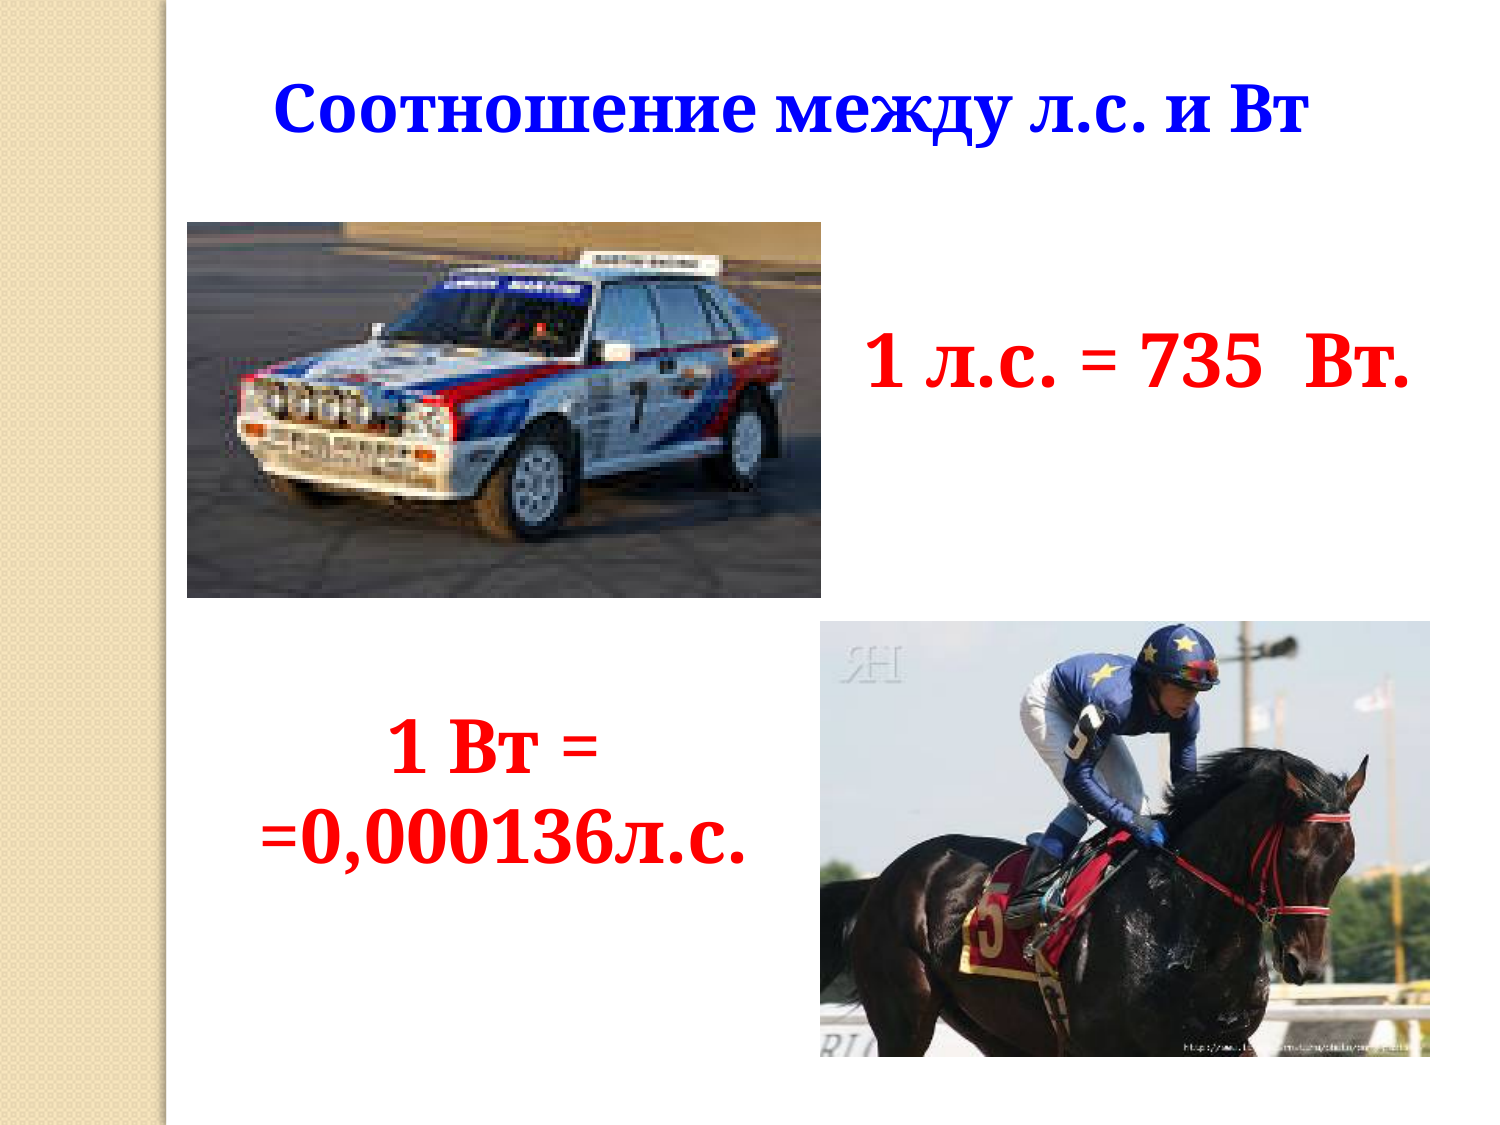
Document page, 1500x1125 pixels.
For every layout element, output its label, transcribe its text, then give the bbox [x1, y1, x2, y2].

picture [819, 620, 1431, 1057]
text_box 1 Вт = =0,000136л.с. [224, 691, 765, 887]
text_box 1 л.с. = 735 Вт. [850, 304, 1449, 410]
picture [186, 222, 821, 599]
text_box Соотношение между л.с. и Вт [258, 58, 1326, 154]
